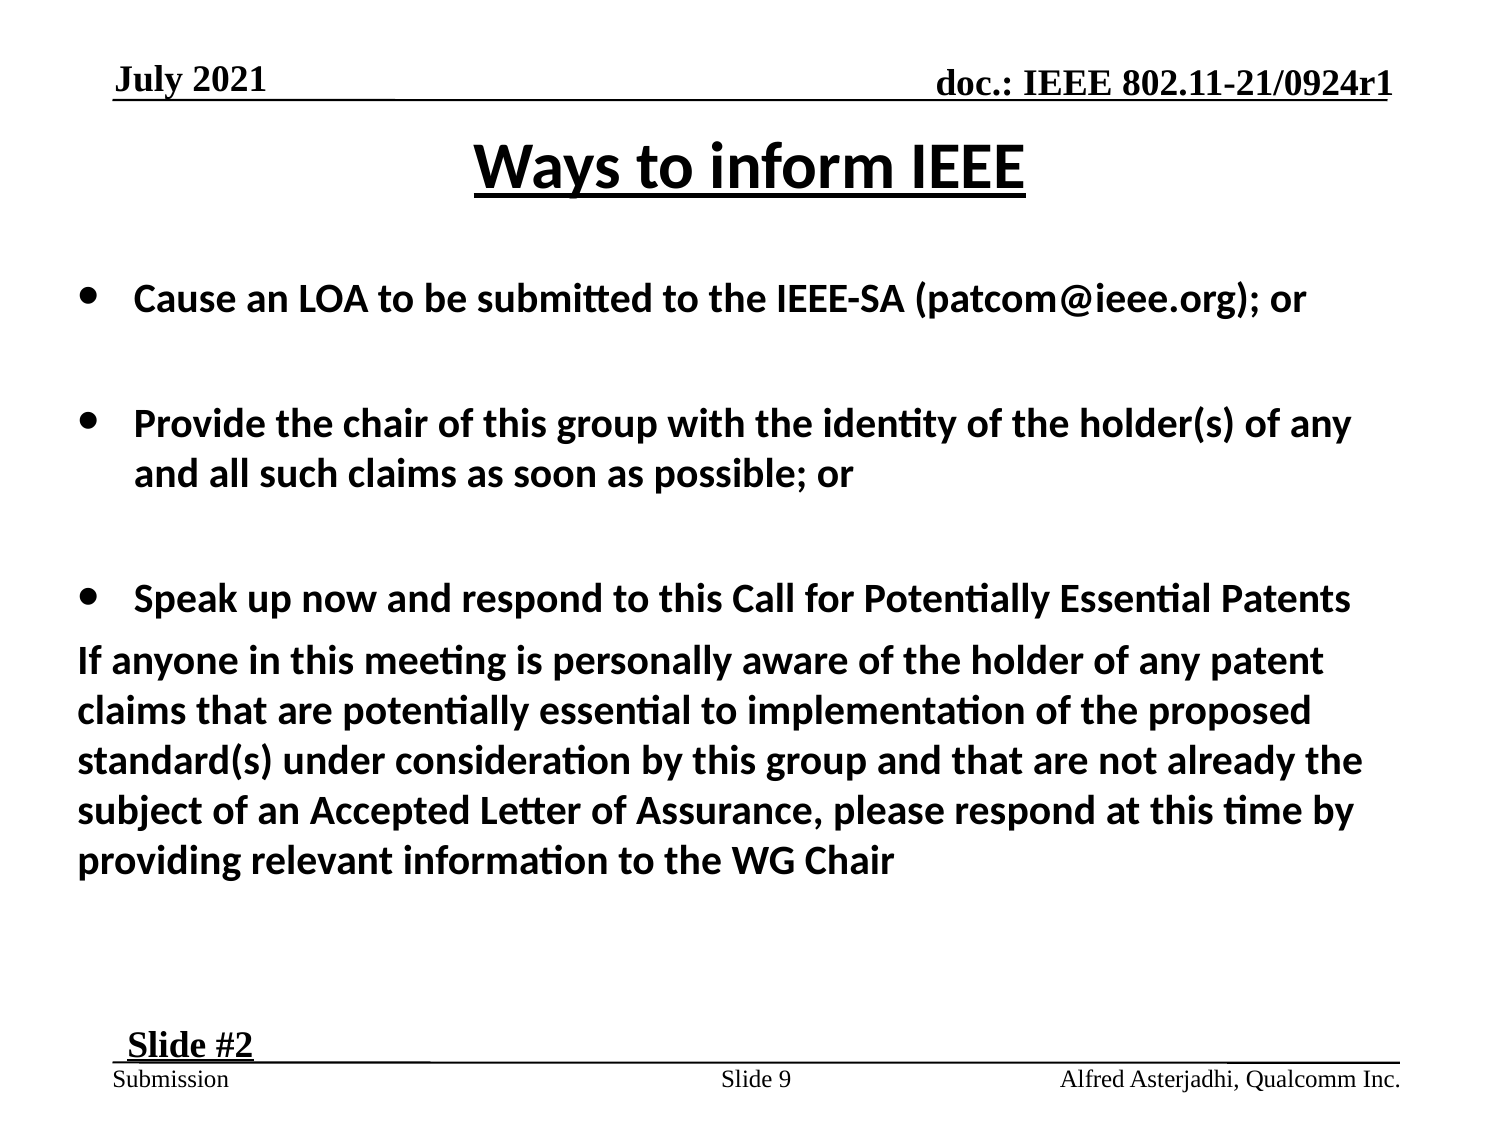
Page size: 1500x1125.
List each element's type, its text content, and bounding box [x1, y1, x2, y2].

title Ways to inform IEEE [112, 74, 1388, 250]
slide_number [114, 54, 493, 100]
text_box Slide #2 [112, 1012, 269, 1073]
slide_number Slide 9 [712, 1061, 800, 1123]
footer Alfred Asterjadhi, Qualcomm Inc. [878, 1061, 1402, 1093]
list Cause an LOA to be submitted to the IEEE-SA (patcom@ieee.org); or Provide the chair of this group with the identity of the holder(s) of any and all such claims as soon as possible; or Speak up now and respond to this Call for Potentially Essential Patents If anyone in this meeting is personally aware of the holder of any patent claims that are potentially essential to implementation of the proposed standard(s) under consideration by this group and that are not already the subject of an Accepted Letter of Assurance, please respond at this time by providing relevant information to the WG Chair [62, 262, 1438, 938]
